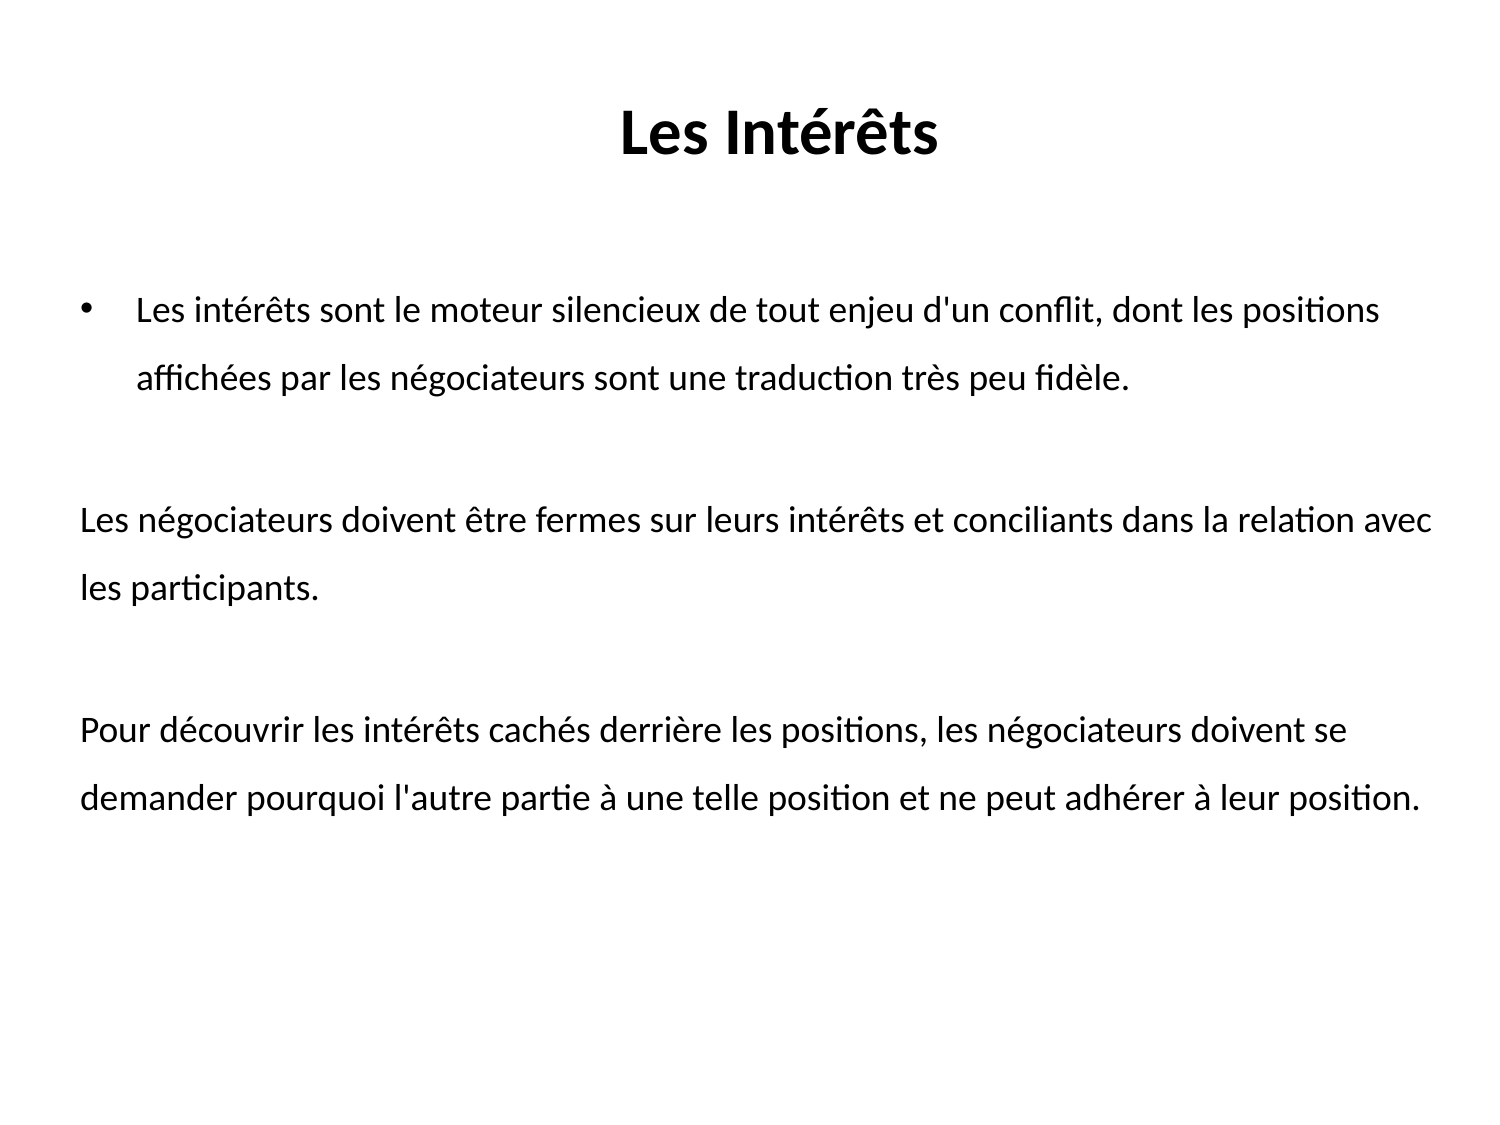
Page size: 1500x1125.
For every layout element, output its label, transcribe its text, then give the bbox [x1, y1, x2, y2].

title Les Intérêts [140, 93, 1419, 162]
list Les intérêts sont le moteur silencieux de tout enjeu d'un conflit, dont les positions affichées par les négociateurs sont une traduction très peu fidèle. Les négociateurs doivent être fermes sur leurs intérêts et conciliants dans la relation avec les participants. Pour découvrir les intérêts cachés derrière les positions, les négociateurs doivent se demander pourquoi l'autre partie à une telle position et ne peut adhérer à leur position. [64, 255, 1471, 1007]
